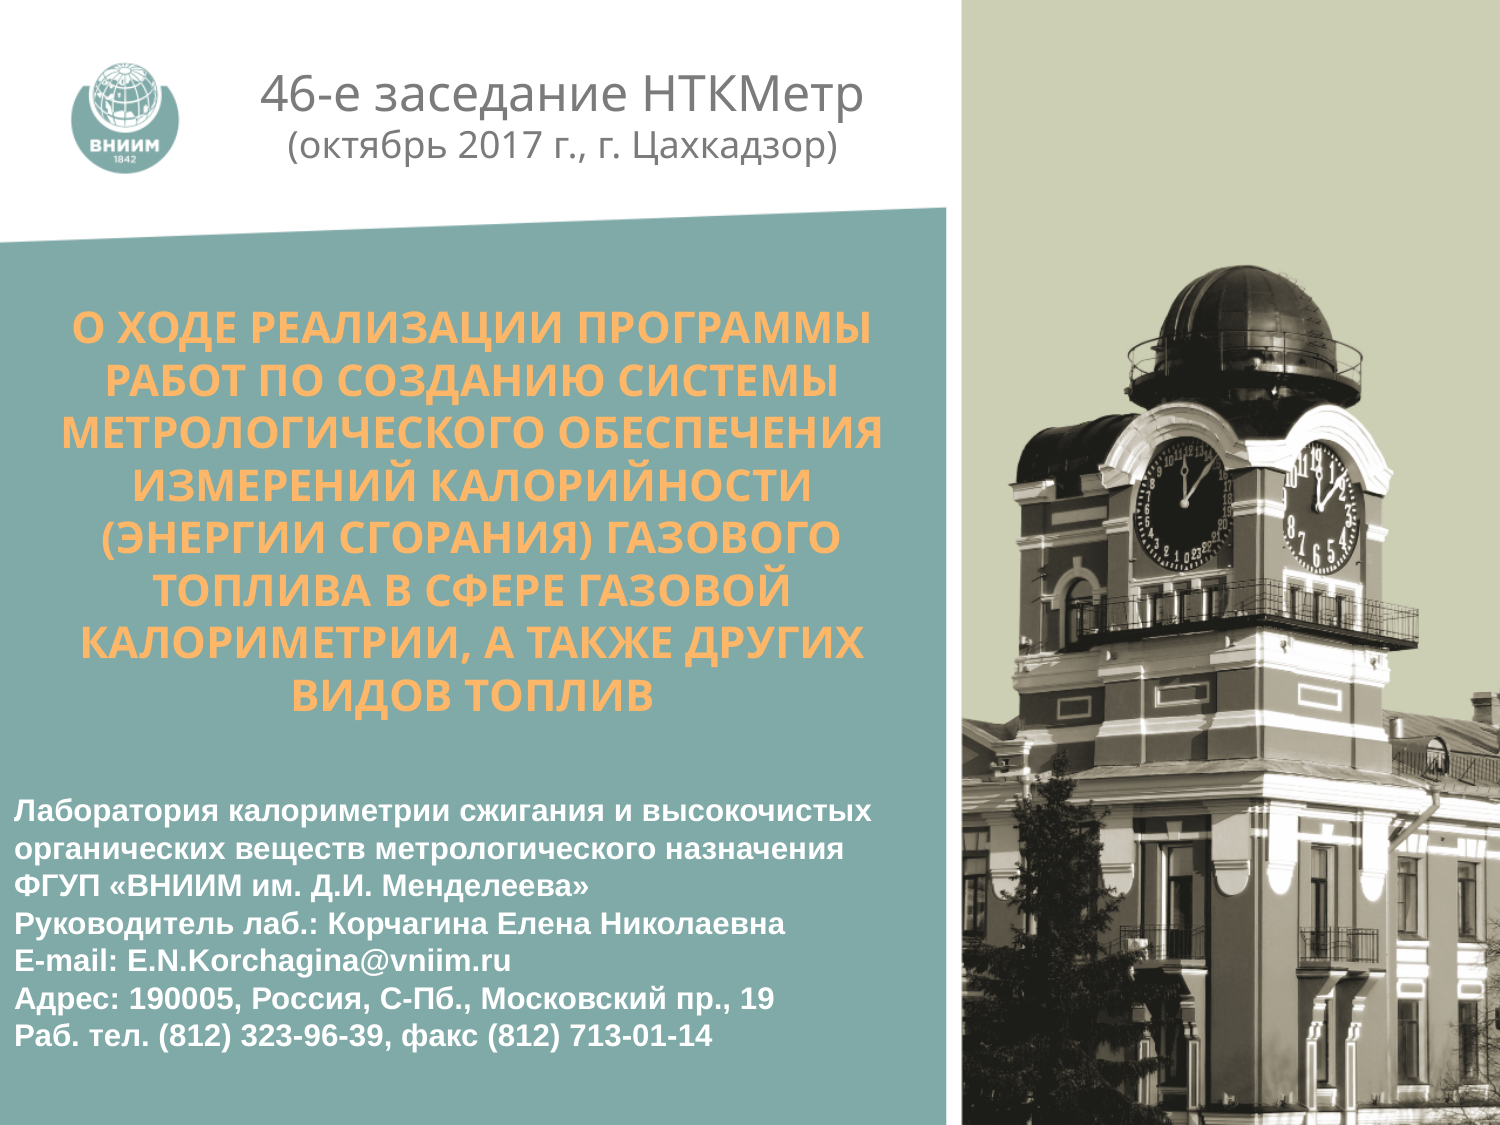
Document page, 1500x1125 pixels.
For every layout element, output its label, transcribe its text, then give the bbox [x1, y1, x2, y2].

text_box О ХОДЕ РЕАЛИЗАЦИИ ПРОГРАММЫ РАБОТ ПО СОЗДАНИЮ СИСТЕМЫ МЕТРОЛОГИЧЕСКОГО ОБЕСПЕЧЕНИЯ ИЗМЕРЕНИЙ КАЛОРИЙНОСТИ (ЭНЕРГИИ СГОРАНИЯ) ГАЗОВОГО ТОПЛИВА В СФЕРЕ ГАЗОВОЙ КАЛОРИМЕТРИИ, А ТАКЖЕ ДРУГИХ ВИДОВ ТОПЛИВ [10, 292, 935, 728]
text_box Лаборатория калориметрии сжигания и высокочистых органических веществ метрологического назначения ФГУП «ВНИИМ им. Д.И. Менделеева» Руководитель лаб.: Корчагина Елена Николаевна E-mail: E.N.Korchagina@vniim.ru Адрес: 190005, Россия, С-Пб., Московский пр., 19 Раб. тел. (812) 323-96-39, факс (812) 713-01-14 [0, 782, 1046, 1061]
picture [0, 0, 1500, 1125]
text_box 46-е заседание НТКМетр (октябрь 2017 г., г. Цахкадзор) [191, 53, 935, 174]
